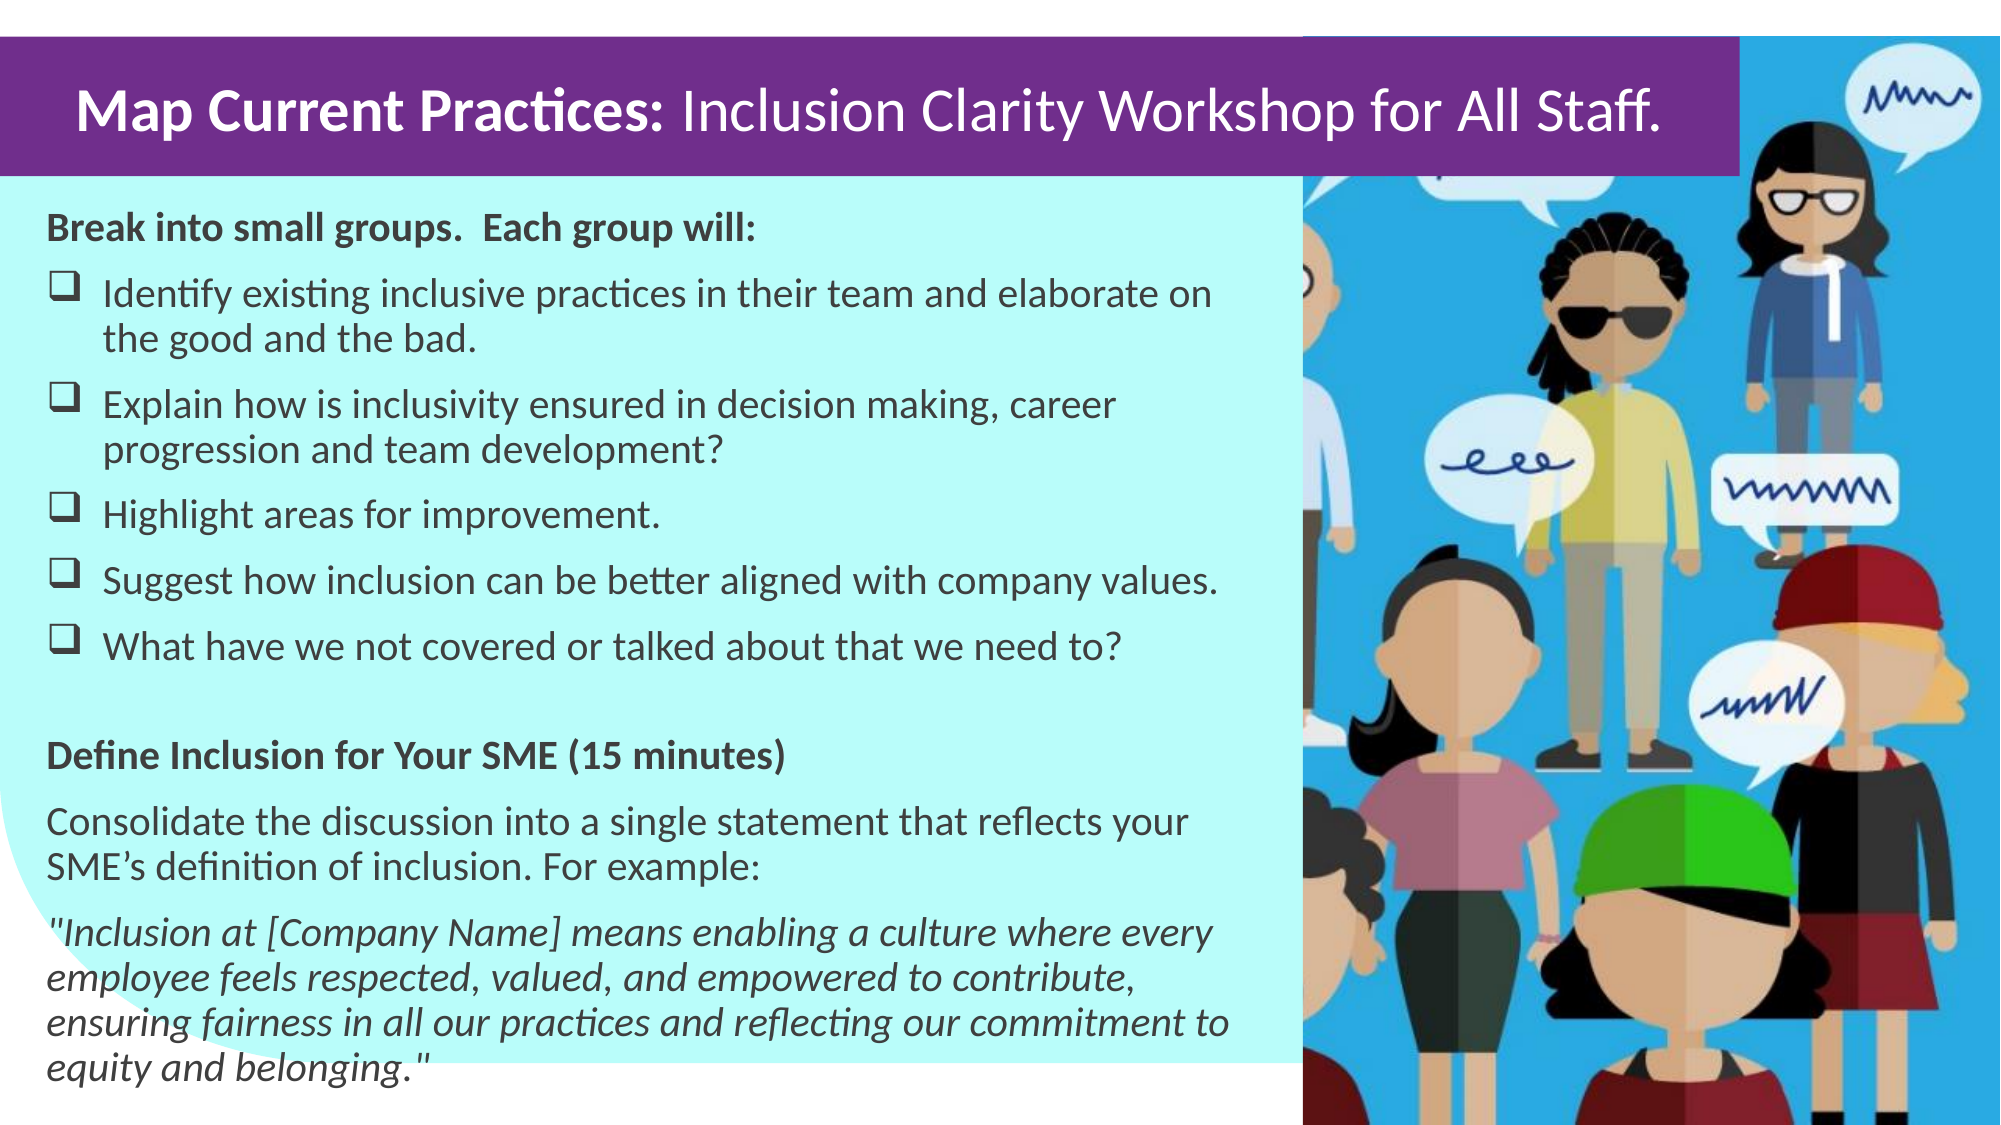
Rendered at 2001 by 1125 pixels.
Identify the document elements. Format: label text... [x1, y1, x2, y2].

text_box Map Current Practices: Inclusion Clarity Workshop for All Staff. [0, 36, 1302, 177]
text_box Break into small groups. Each group will: Identify existing inclusive practices in their team and elaborate on the good and the bad. Explain how is inclusivity ensured in decision making, career progression and team development? Highlight areas for improvement. Suggest how inclusion can be better aligned with company values. What have we not covered or talked about that we need to? Define Inclusion for Your SME (15 minutes) Consolidate the discussion into a single statement that reflects your SME’s definition of inclusion. For example: "Inclusion at [Company Name] means enabling a culture where every employee feels respected, valued, and empowered to contribute, ensuring fairness in all our practices and reflecting our commitment to equity and belonging." [31, 431, 1272, 865]
picture [1302, 36, 2000, 1125]
